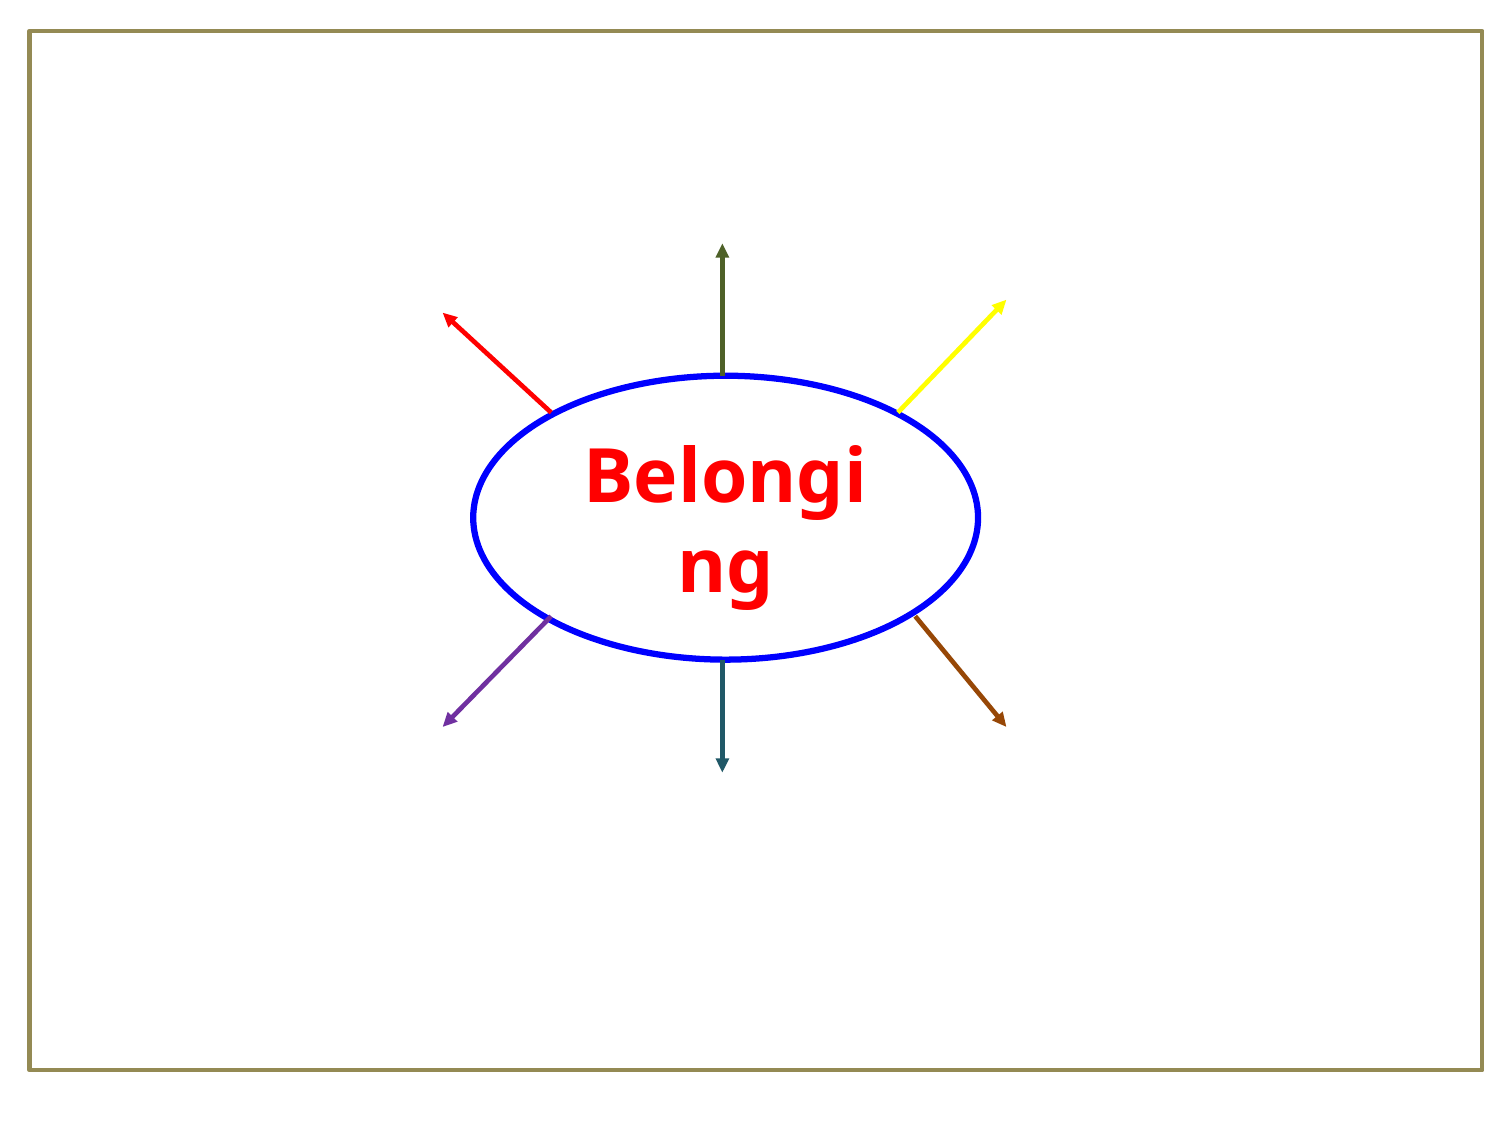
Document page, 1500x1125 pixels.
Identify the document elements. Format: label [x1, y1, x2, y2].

text_box [442, 243, 1007, 773]
text_box [27, 29, 1484, 1072]
